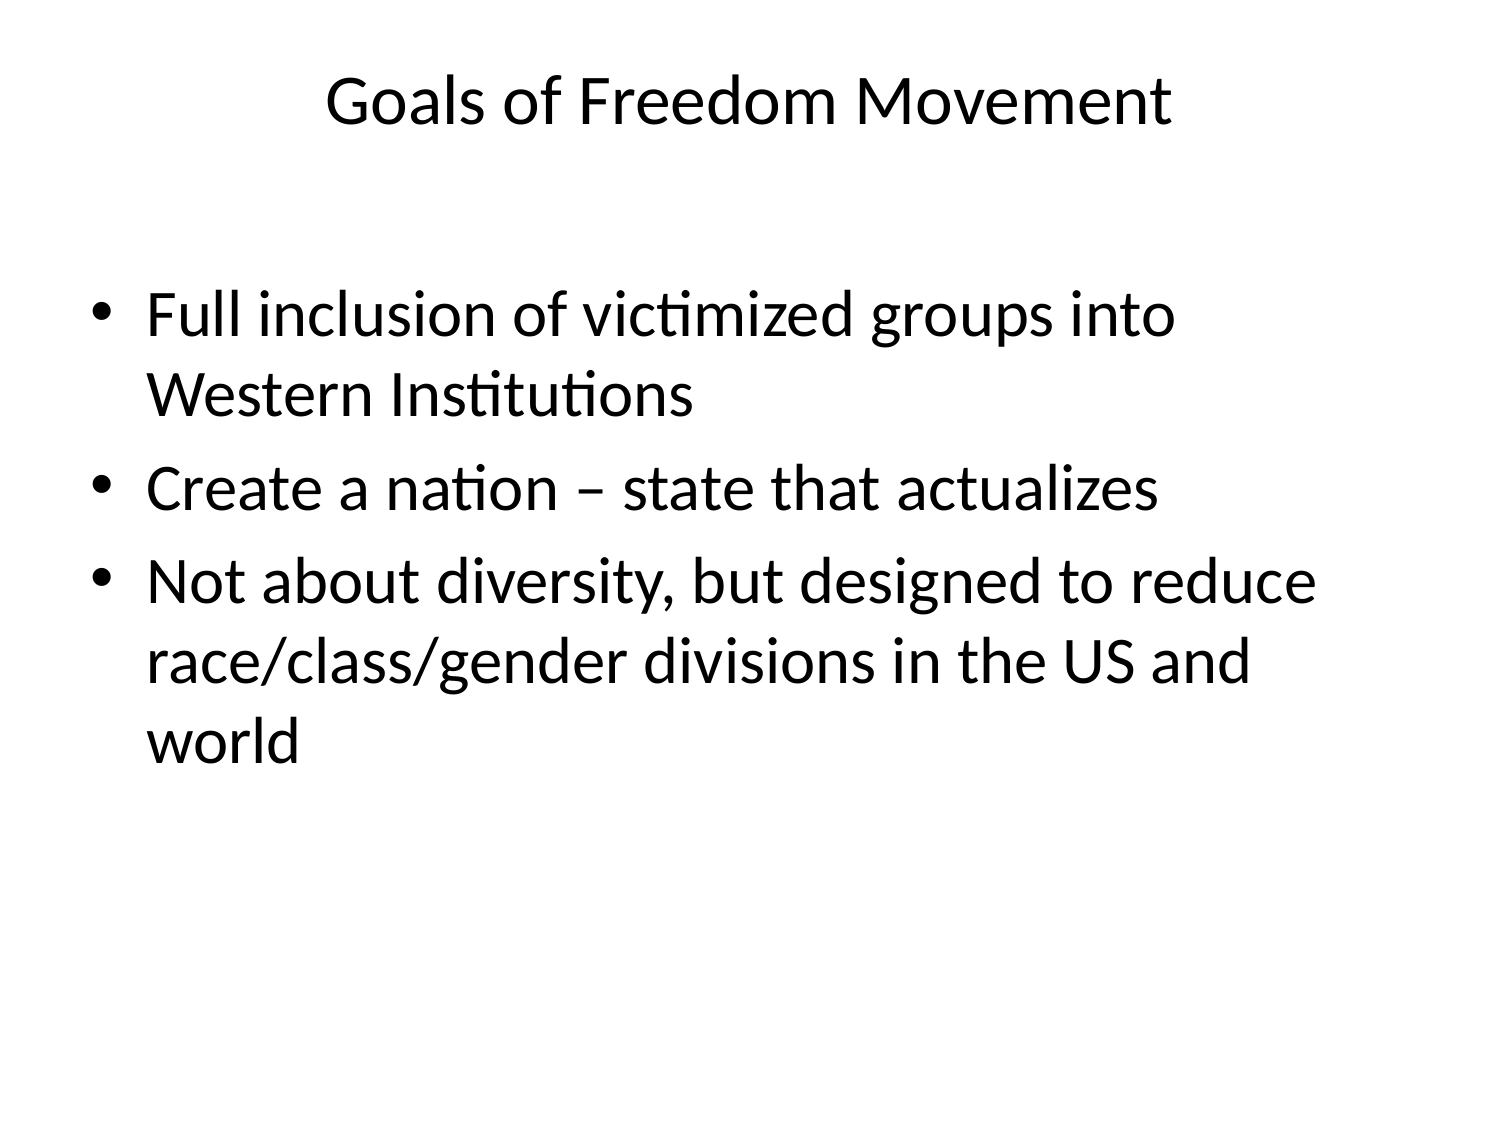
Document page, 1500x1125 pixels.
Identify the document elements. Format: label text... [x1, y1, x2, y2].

title Goals of Freedom Movement [75, 45, 1425, 233]
list Full inclusion of victimized groups into Western Institutions Create a nation – state that actualizes Not about diversity, but designed to reduce race/class/gender divisions in the US and world [75, 262, 1425, 1005]
